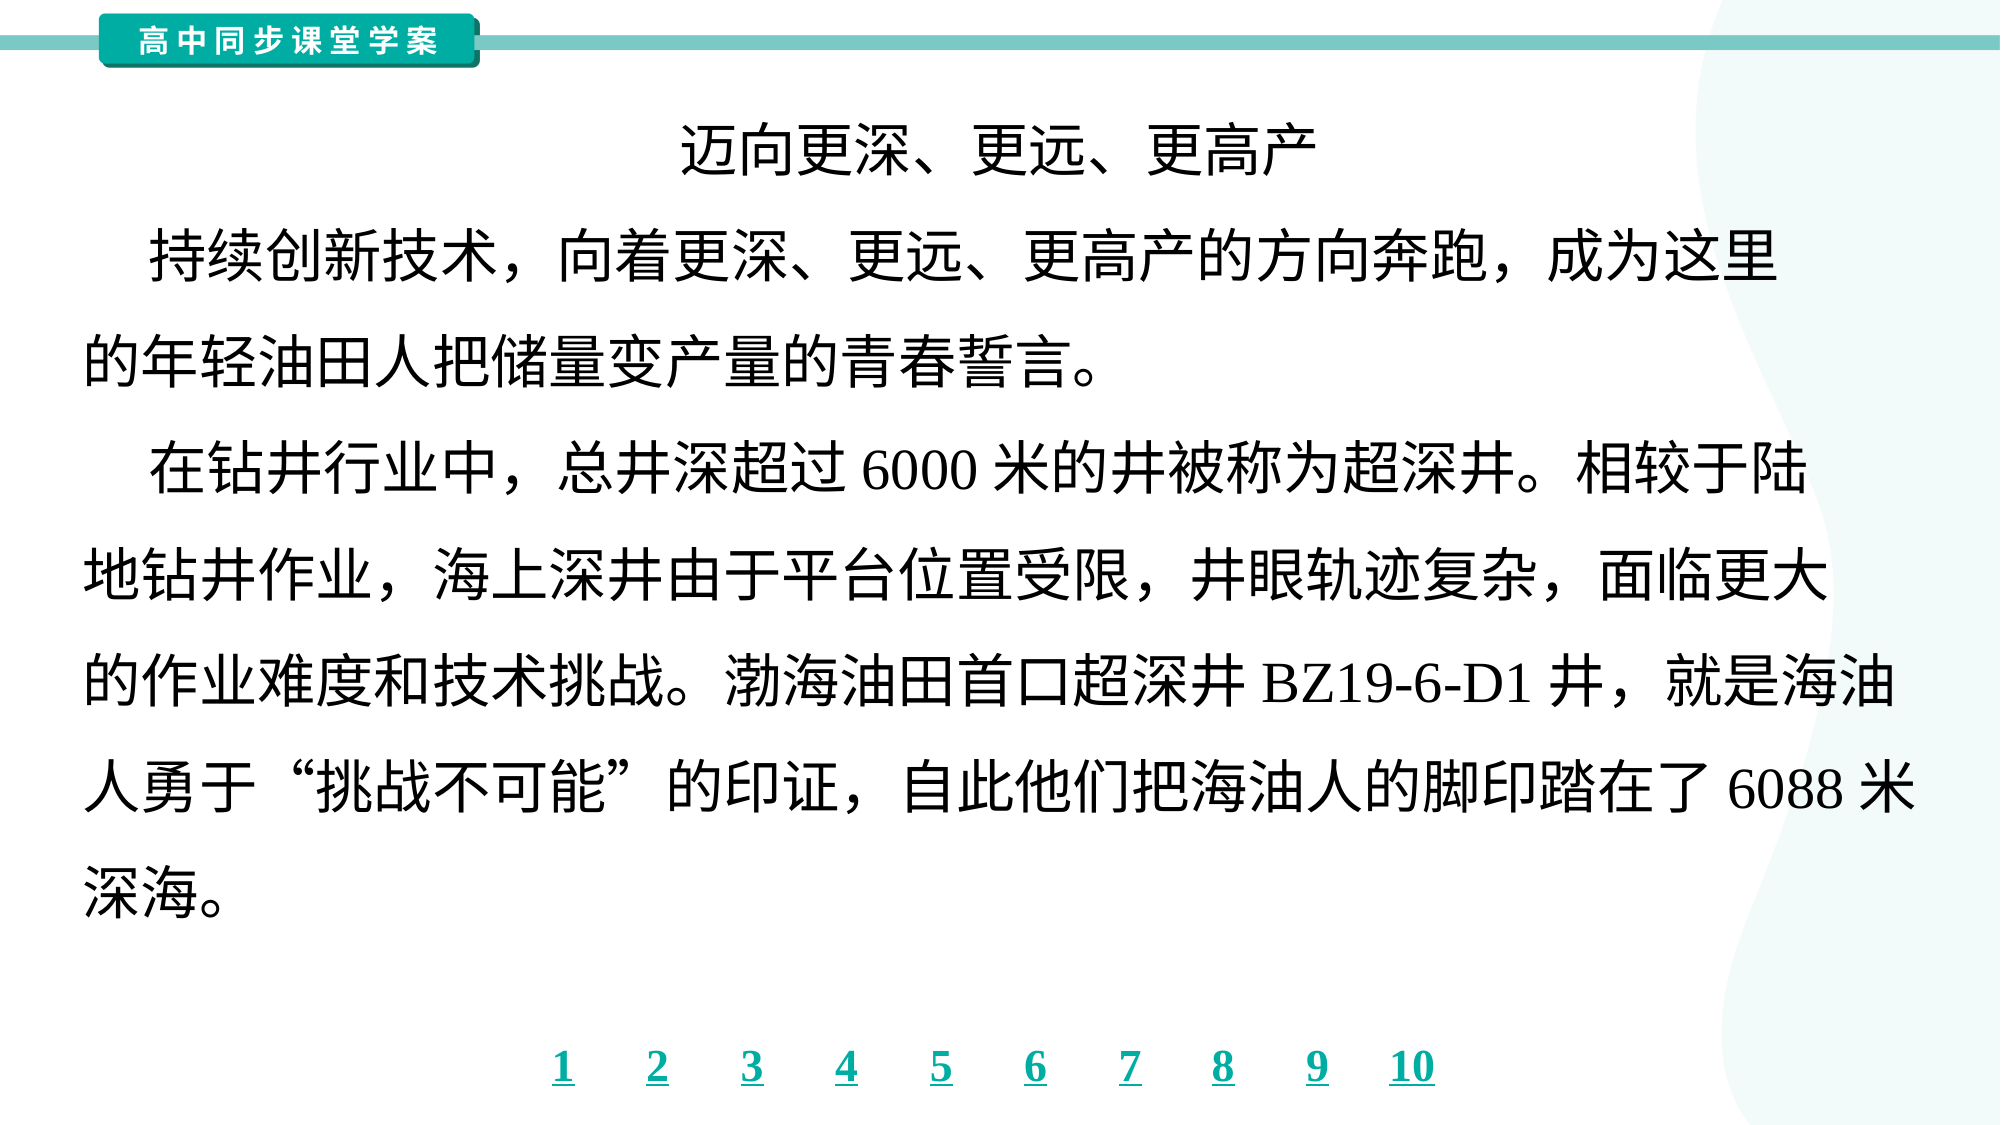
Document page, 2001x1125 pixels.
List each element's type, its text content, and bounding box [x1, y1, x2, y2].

text_box 迈向更深、更远、更高产 持续创新技术，向着更深、更远、更高产的方向奔跑，成为这里 的年轻油田人把储量变产量的青春誓言。 在钻井行业中，总井深超过6000米的井被称为超深井。相较于陆 地钻井作业，海上深井由于平台位置受限，井眼轨迹复杂，面临更大 的作业难度和技术挑战。渤海油田首口超深井BZ19-6-D1井，就是海油 人勇于“挑战不可能”的印证，自此他们把海油人的脚印踏在了6088米 深海。 [100, 76, 1899, 927]
picture [0, 0, 2000, 1125]
